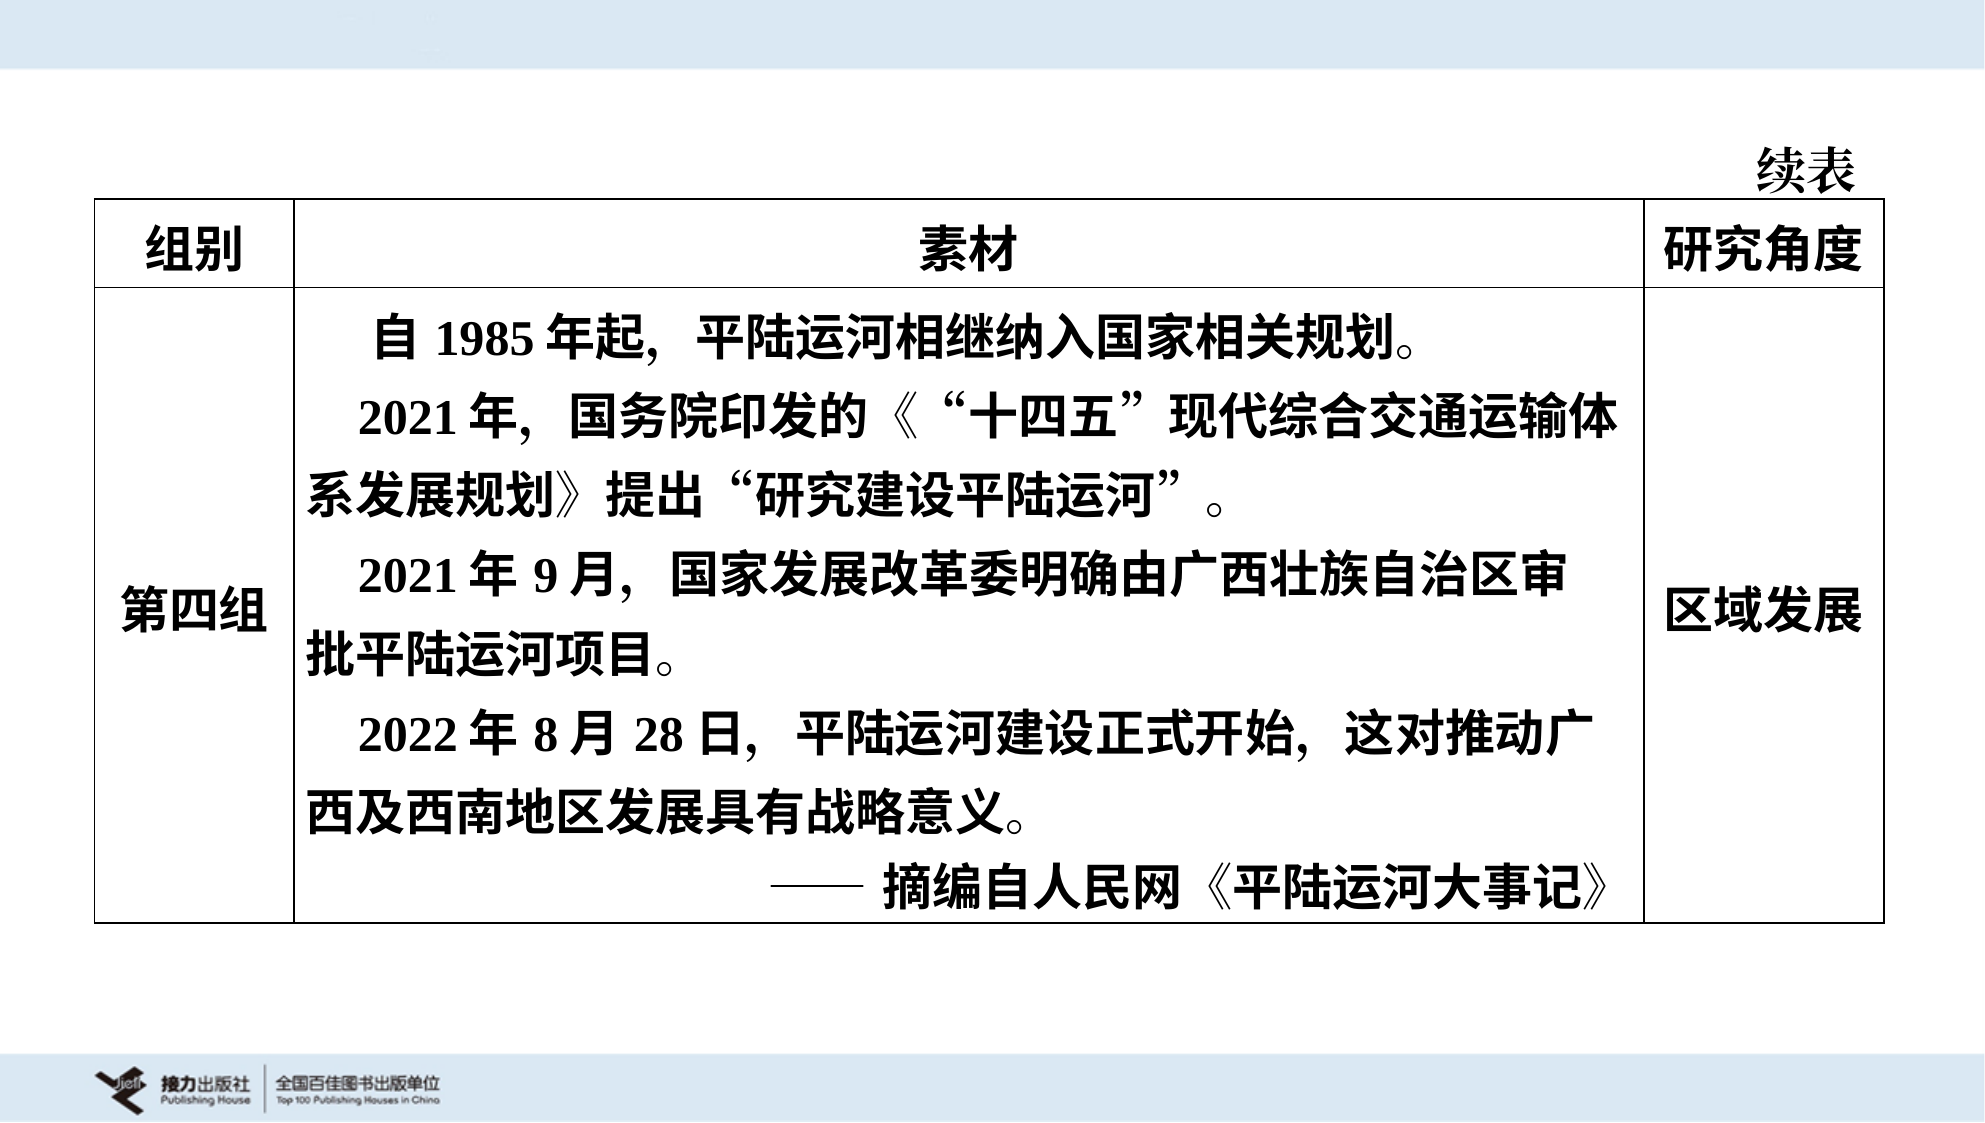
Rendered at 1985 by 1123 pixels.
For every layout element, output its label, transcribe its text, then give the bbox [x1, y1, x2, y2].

table_header 素材 [295, 200, 1643, 287]
table_cell 第四组 [95, 288, 293, 922]
table_header 研究角度 [1645, 200, 1883, 287]
table_header 组别 [95, 200, 293, 287]
table_cell 区域发展 [1645, 288, 1883, 922]
picture [0, 0, 1985, 1122]
table_cell 自1985年起，平陆运河相继纳入国家相关规划。 2021年，国务院印发的《“十四五”现代综合交通运输体 系发展规划》提出“研究建设平陆运河”。 2021年9月，国家发展改革委明确由广西壮族自治区审 批平陆运河项目。 2022年8月28日，平陆运河建设正式开始，这对推动广 西及西南地区发展具有战略意义。 ——摘编自人民网《平陆运河大事记》 [295, 288, 1643, 922]
text_box 续表 [1756, 111, 1884, 200]
